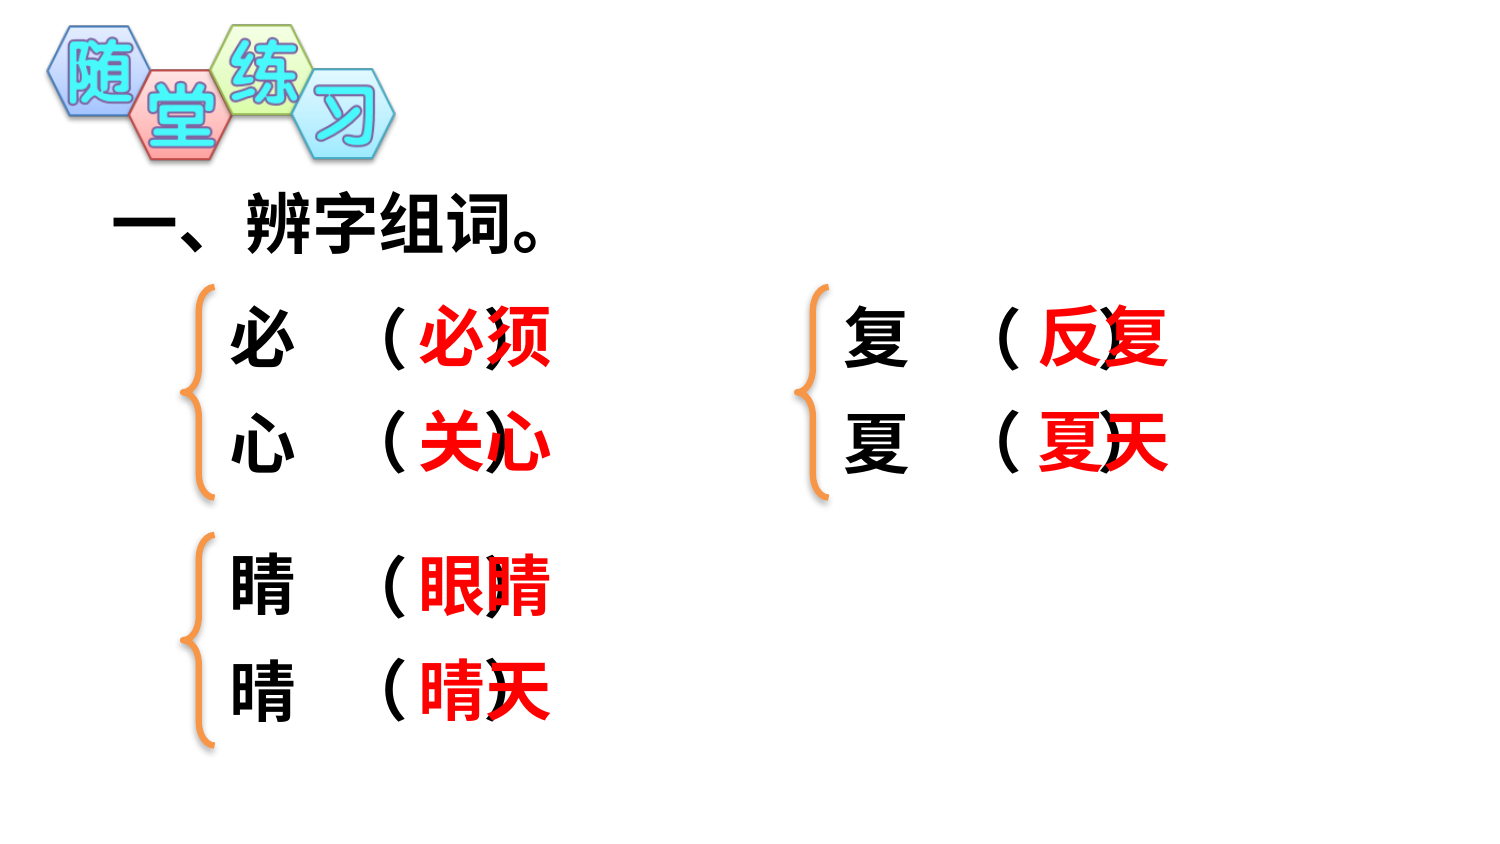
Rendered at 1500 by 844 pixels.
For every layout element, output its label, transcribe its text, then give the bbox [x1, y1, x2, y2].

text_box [182, 286, 665, 498]
picture [39, 17, 403, 171]
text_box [182, 534, 665, 746]
text_box 一、辨字组词。 [97, 174, 597, 269]
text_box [796, 286, 1280, 498]
